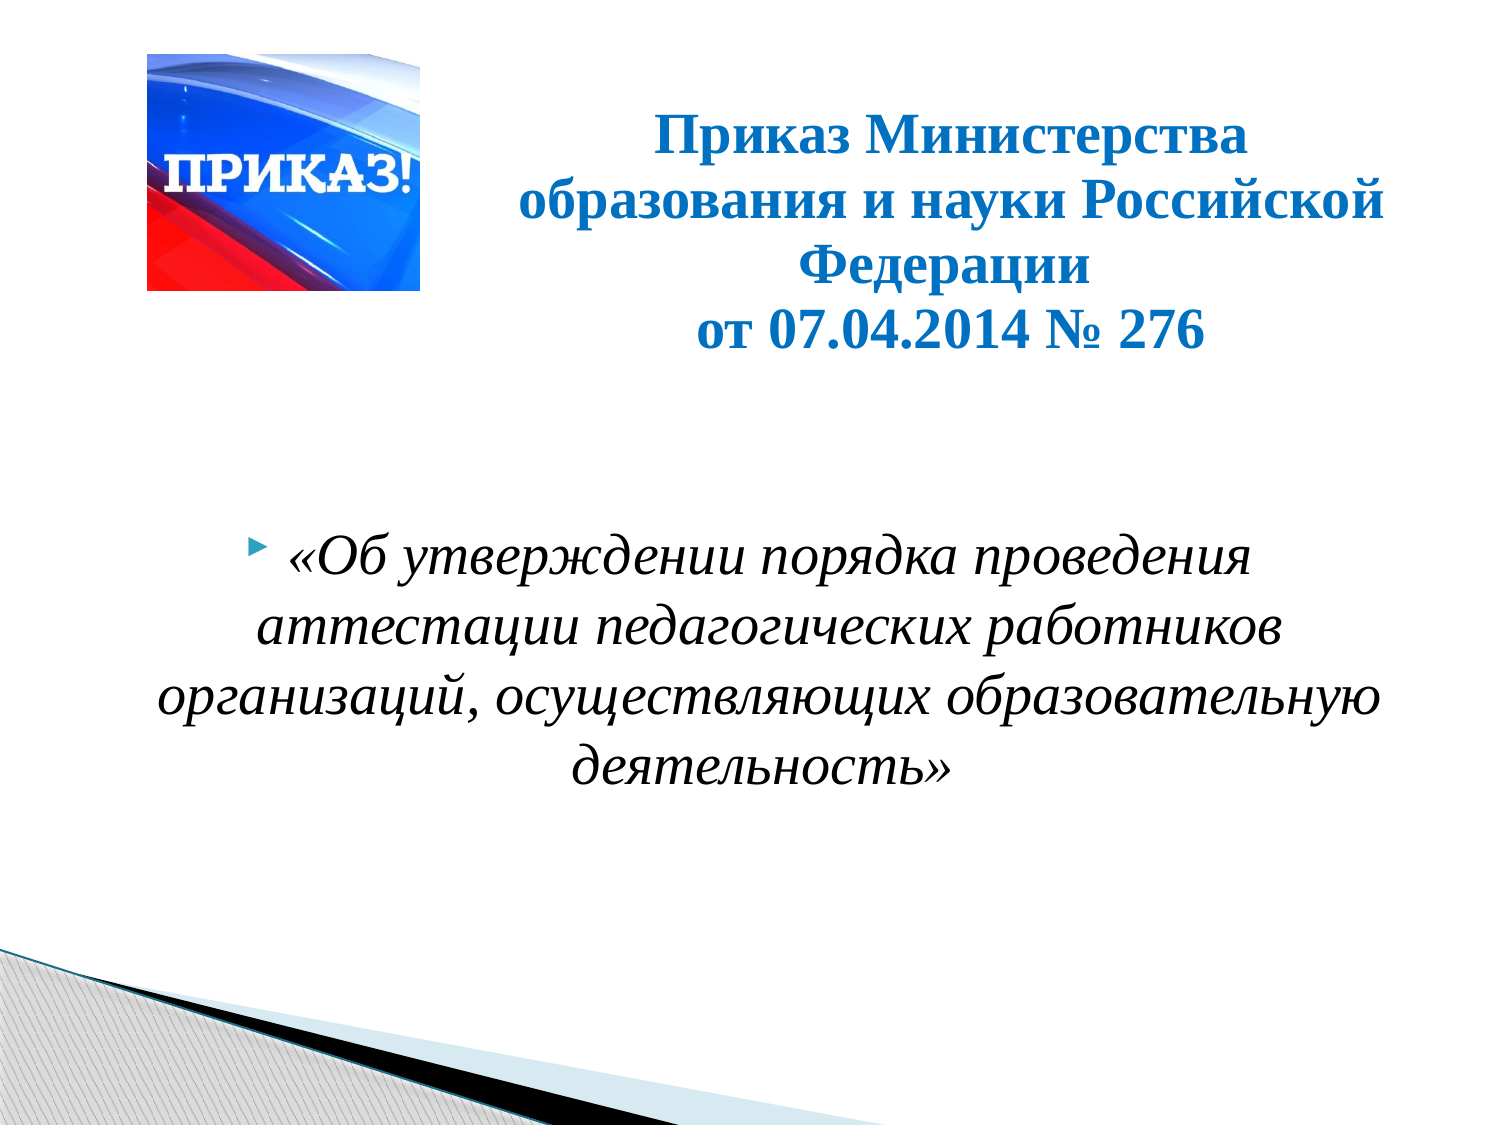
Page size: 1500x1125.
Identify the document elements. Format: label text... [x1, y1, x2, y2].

title Приказ Министерства образования и науки Российской Федерации от 07.04.2014 № 276 [478, 113, 1425, 350]
list «Об утверждении порядка проведения аттестации педагогических работников организаций, осуществляющих образовательную деятельность» [64, 420, 1415, 1010]
picture [147, 54, 420, 291]
